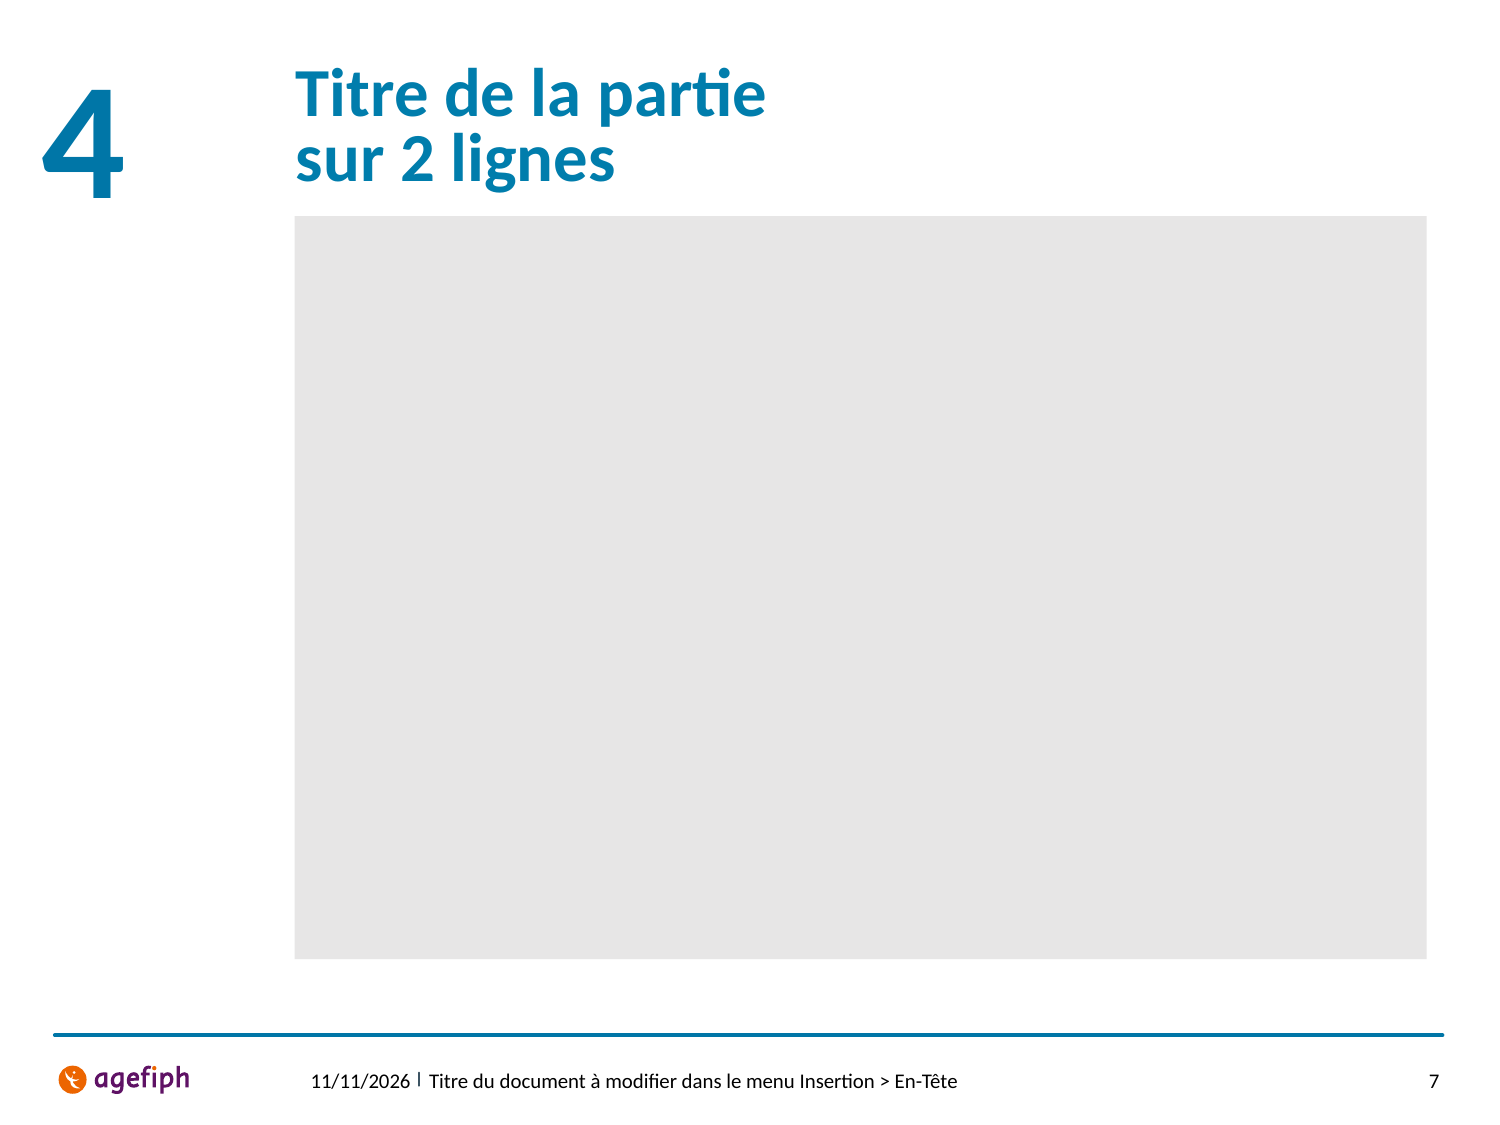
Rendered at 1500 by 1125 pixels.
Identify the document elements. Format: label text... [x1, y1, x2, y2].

title Titre de la partie sur 2 lignes [280, 71, 1427, 187]
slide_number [254, 1051, 414, 1111]
footer Titre du document à modifier dans le menu Insertion > En-Tête [414, 1051, 1086, 1111]
text_box [294, 215, 1428, 960]
slide_number 7 [1116, 1051, 1455, 1111]
list 4 [41, 43, 249, 201]
